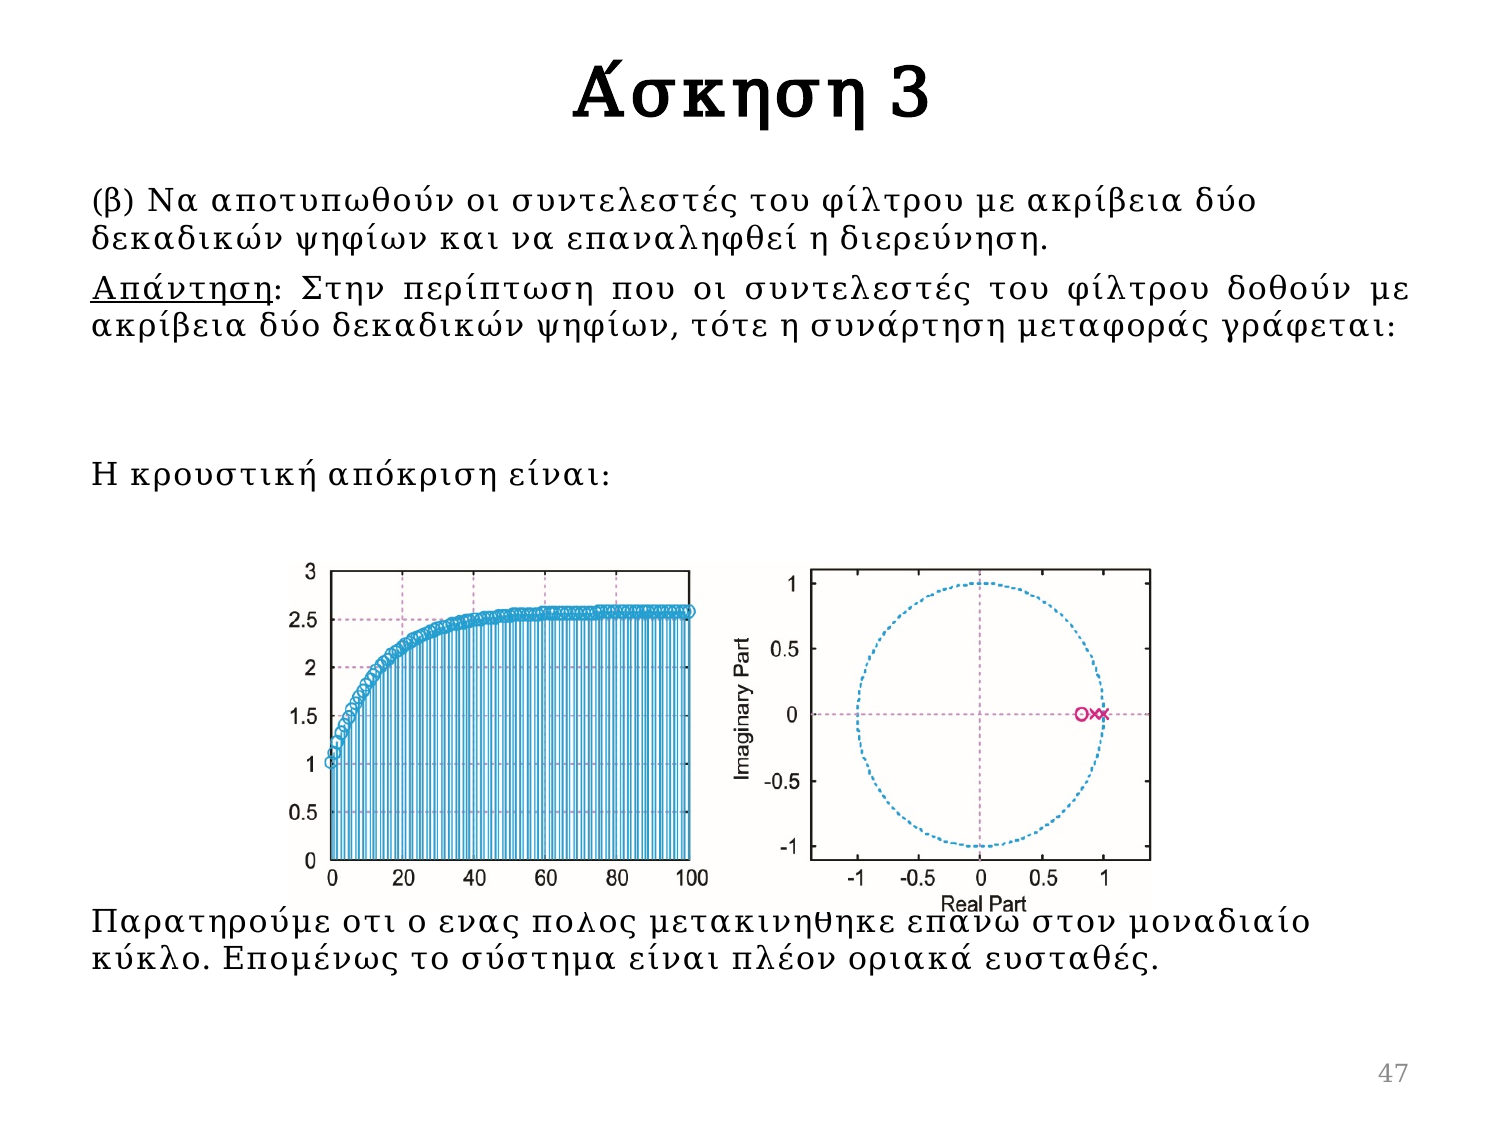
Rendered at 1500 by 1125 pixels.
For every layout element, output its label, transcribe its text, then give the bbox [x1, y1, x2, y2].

picture [288, 562, 1152, 913]
slide_number 47 [1222, 1042, 1425, 1103]
title Άσκηση 3 [75, 19, 1425, 159]
